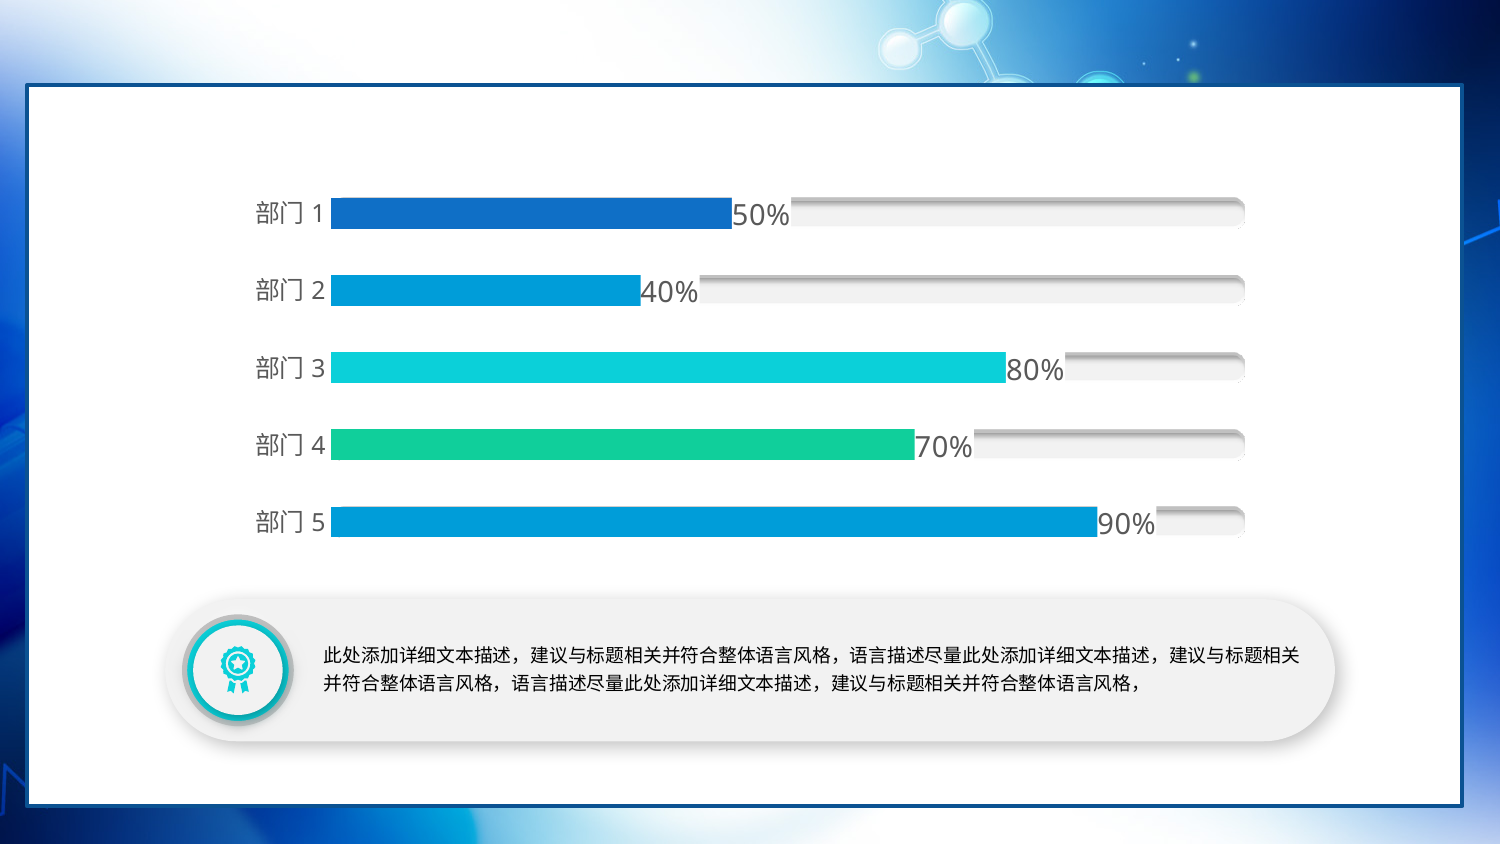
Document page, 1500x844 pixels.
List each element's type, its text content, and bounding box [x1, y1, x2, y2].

chart [254, 157, 1246, 579]
picture [0, 0, 1500, 844]
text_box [220, 645, 256, 694]
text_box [166, 598, 310, 742]
text_box 此处添加详细文本描述，建议与标题相关并符合整体语言风格，语言描述尽量此处添加详细文本描述，建议与标题相关并符合整体语言风格，语言描述尽量此处添加详细文本描述，建议与标题相关并符合整体语言风格， [314, 630, 1315, 702]
text_box [307, 597, 1337, 744]
